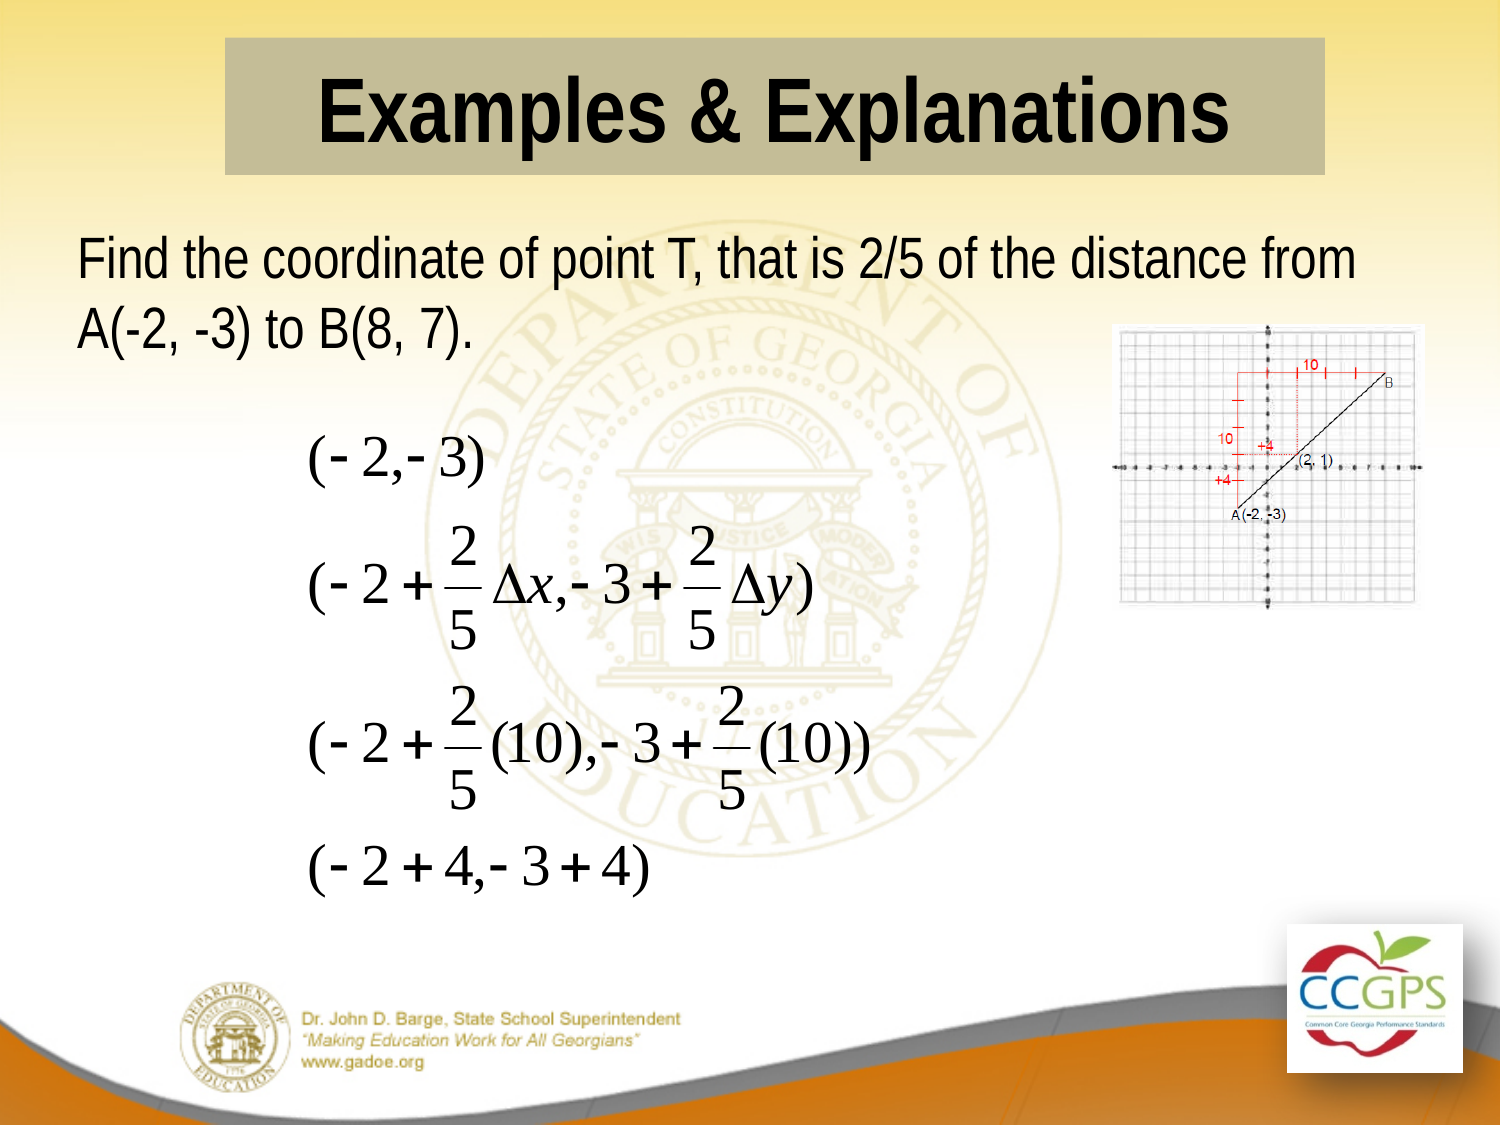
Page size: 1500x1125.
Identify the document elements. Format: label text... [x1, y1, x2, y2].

title Examples & Explanations [224, 37, 1326, 176]
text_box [299, 423, 884, 910]
subtitle Find the coordinate of point T, that is 2/5 of the distance from A(-2, -3) to B(8, 7). [62, 212, 1438, 926]
picture [0, 0, 1500, 1125]
